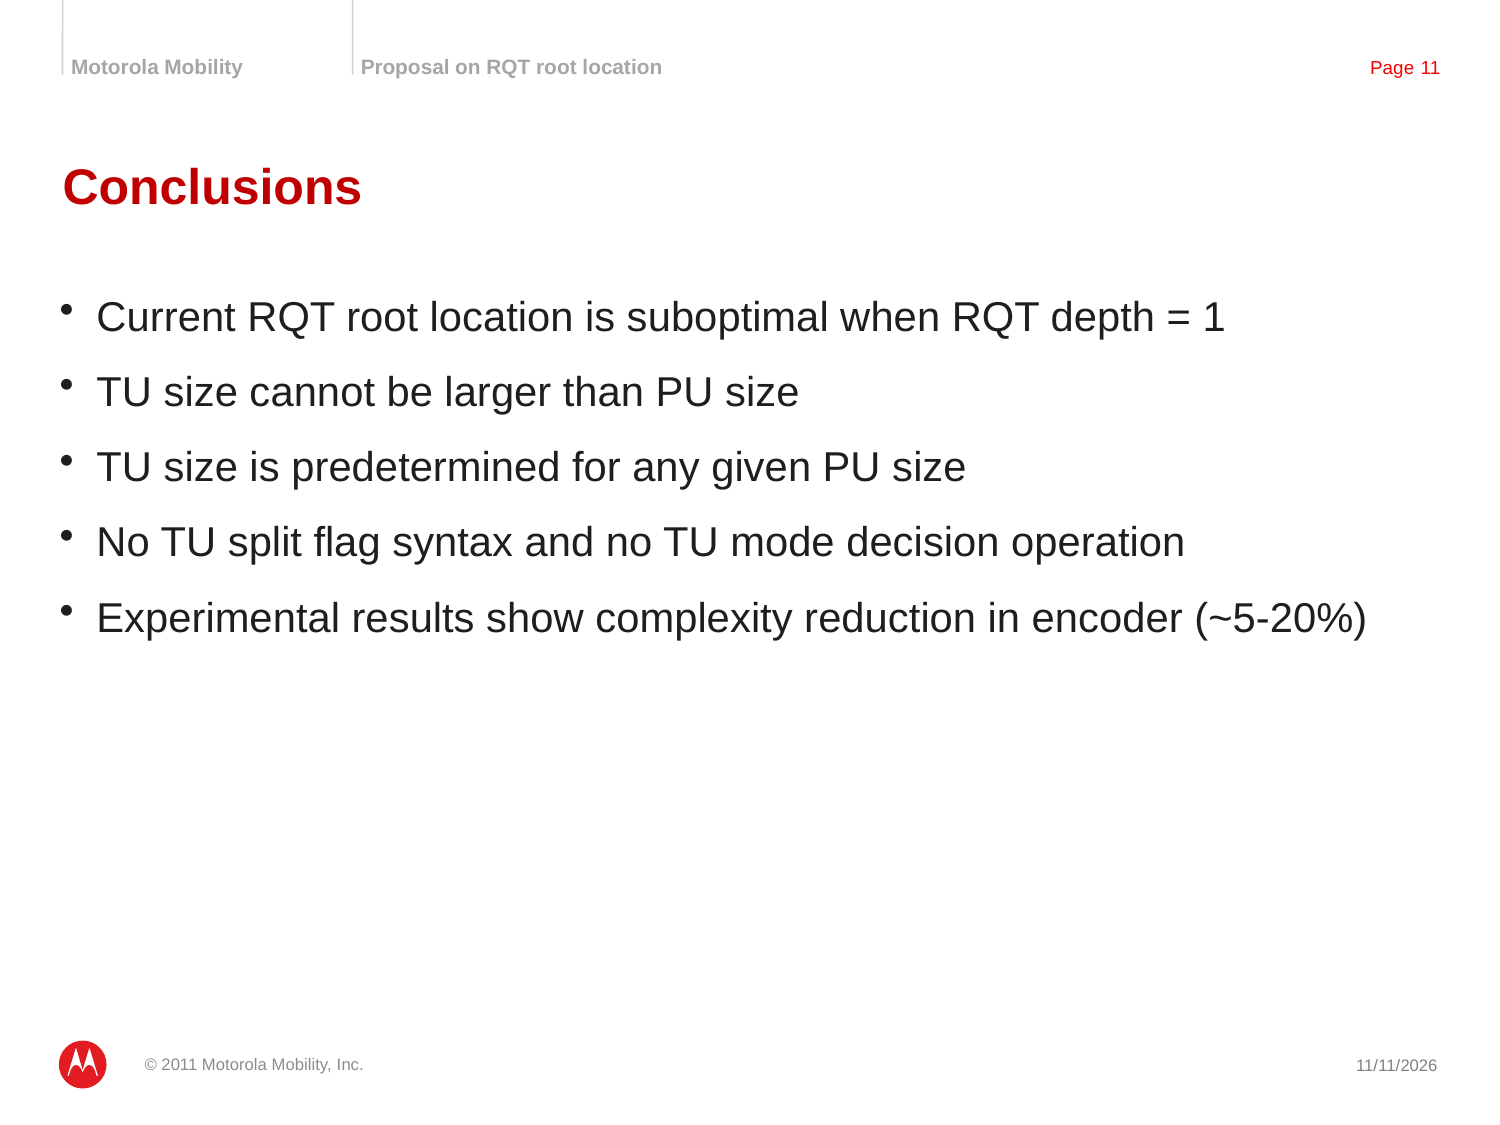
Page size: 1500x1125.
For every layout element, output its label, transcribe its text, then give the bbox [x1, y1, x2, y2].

footer © 2011 Motorola Mobility, Inc. [129, 1041, 605, 1086]
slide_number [1347, 1043, 1447, 1087]
title Conclusions [62, 78, 1439, 215]
list Current RQT root location is suboptimal when RQT depth = 1 TU size cannot be larger than PU size TU size is predetermined for any given PU size No TU split flag syntax and no TU mode decision operation Experimental results show complexity reduction in encoder (~5-20%) [59, 289, 1436, 936]
